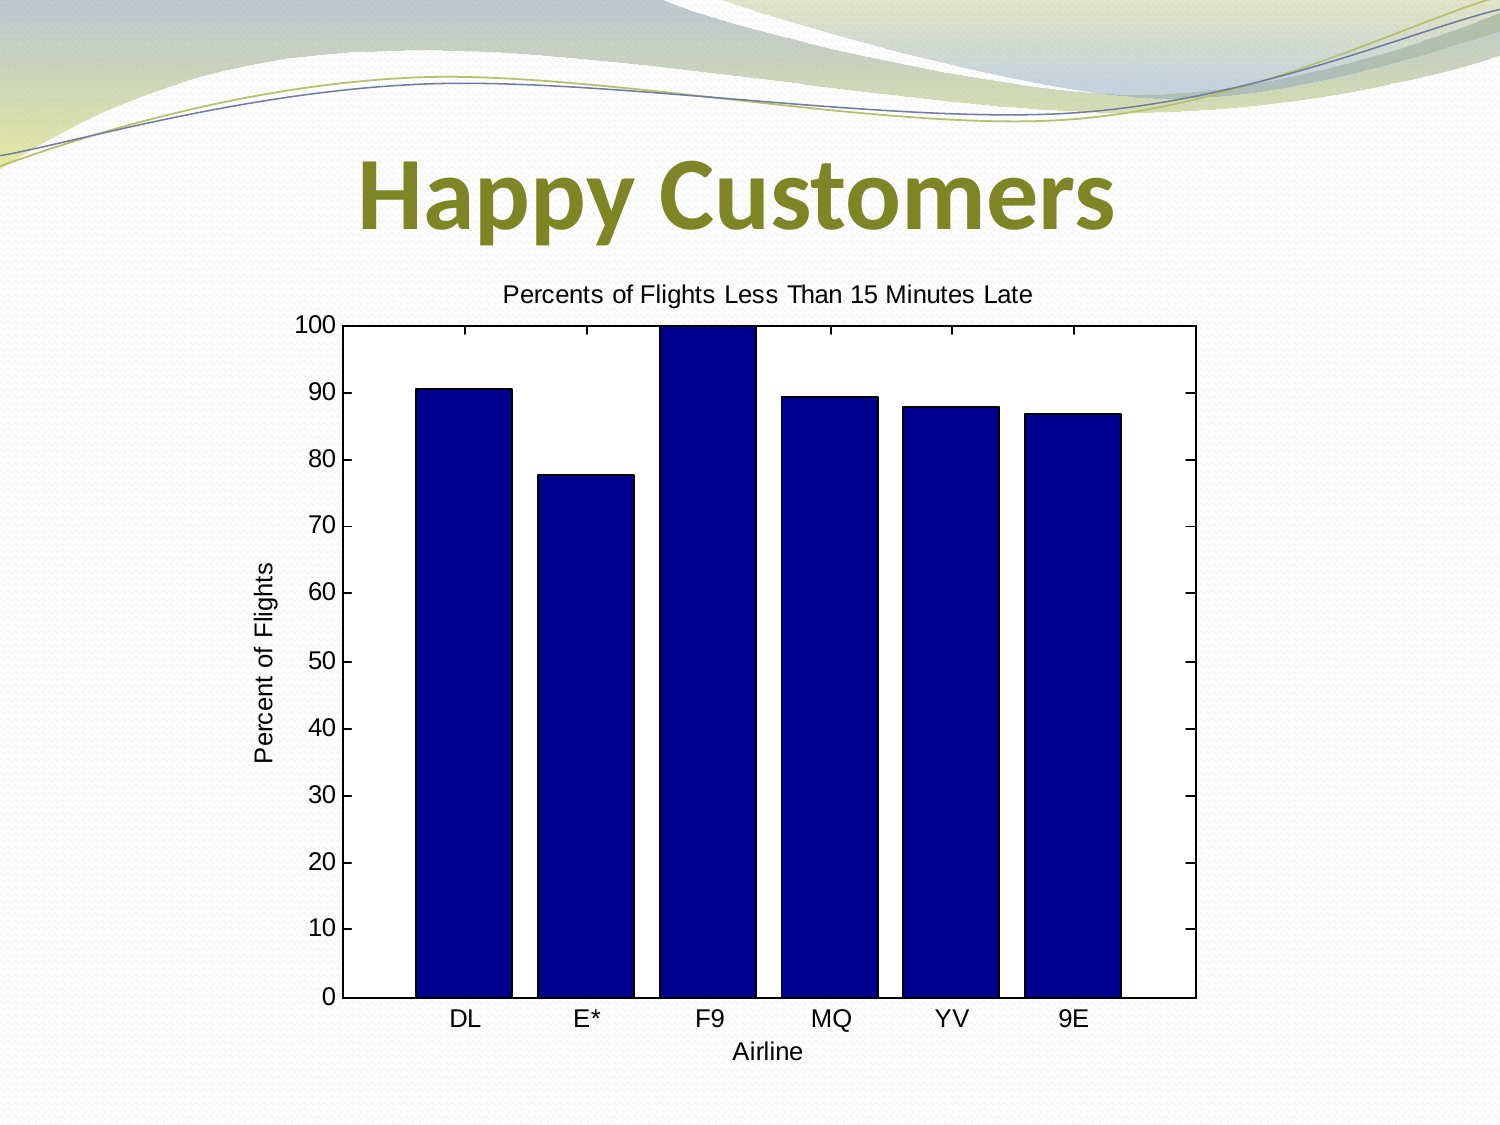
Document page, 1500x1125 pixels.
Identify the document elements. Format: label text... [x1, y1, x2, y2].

title Happy Customers [0, 62, 1475, 250]
picture [199, 262, 1301, 1089]
